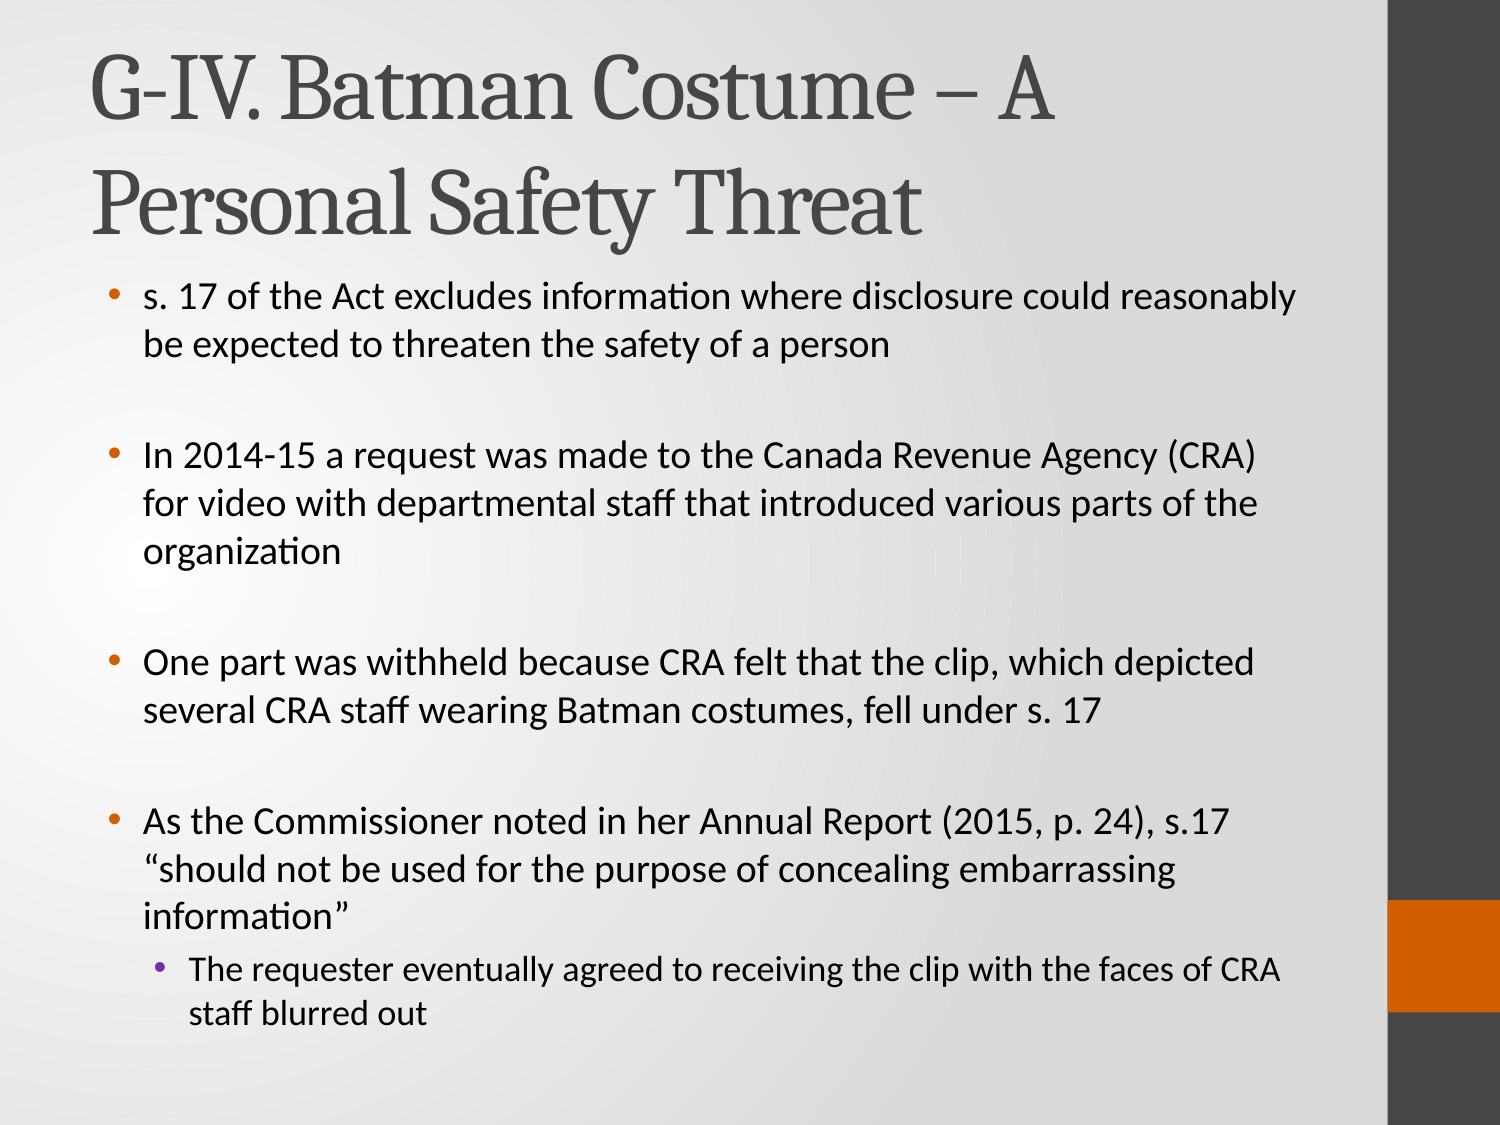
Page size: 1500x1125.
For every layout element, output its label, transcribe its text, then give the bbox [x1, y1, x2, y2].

title G-IV. Batman Costume – A Personal Safety Threat [75, 45, 1325, 233]
list s. 17 of the Act excludes information where disclosure could reasonably be expected to threaten the safety of a person In 2014-15 a request was made to the Canada Revenue Agency (CRA) for video with departmental staff that introduced various parts of the organization One part was withheld because CRA felt that the clip, which depicted several CRA staff wearing Batman costumes, fell under s. 17 As the Commissioner noted in her Annual Report (2015, p. 24), s.17 “should not be used for the purpose of concealing embarrassing information” The requester eventually agreed to receiving the clip with the faces of CRA staff blurred out [75, 262, 1325, 1050]
